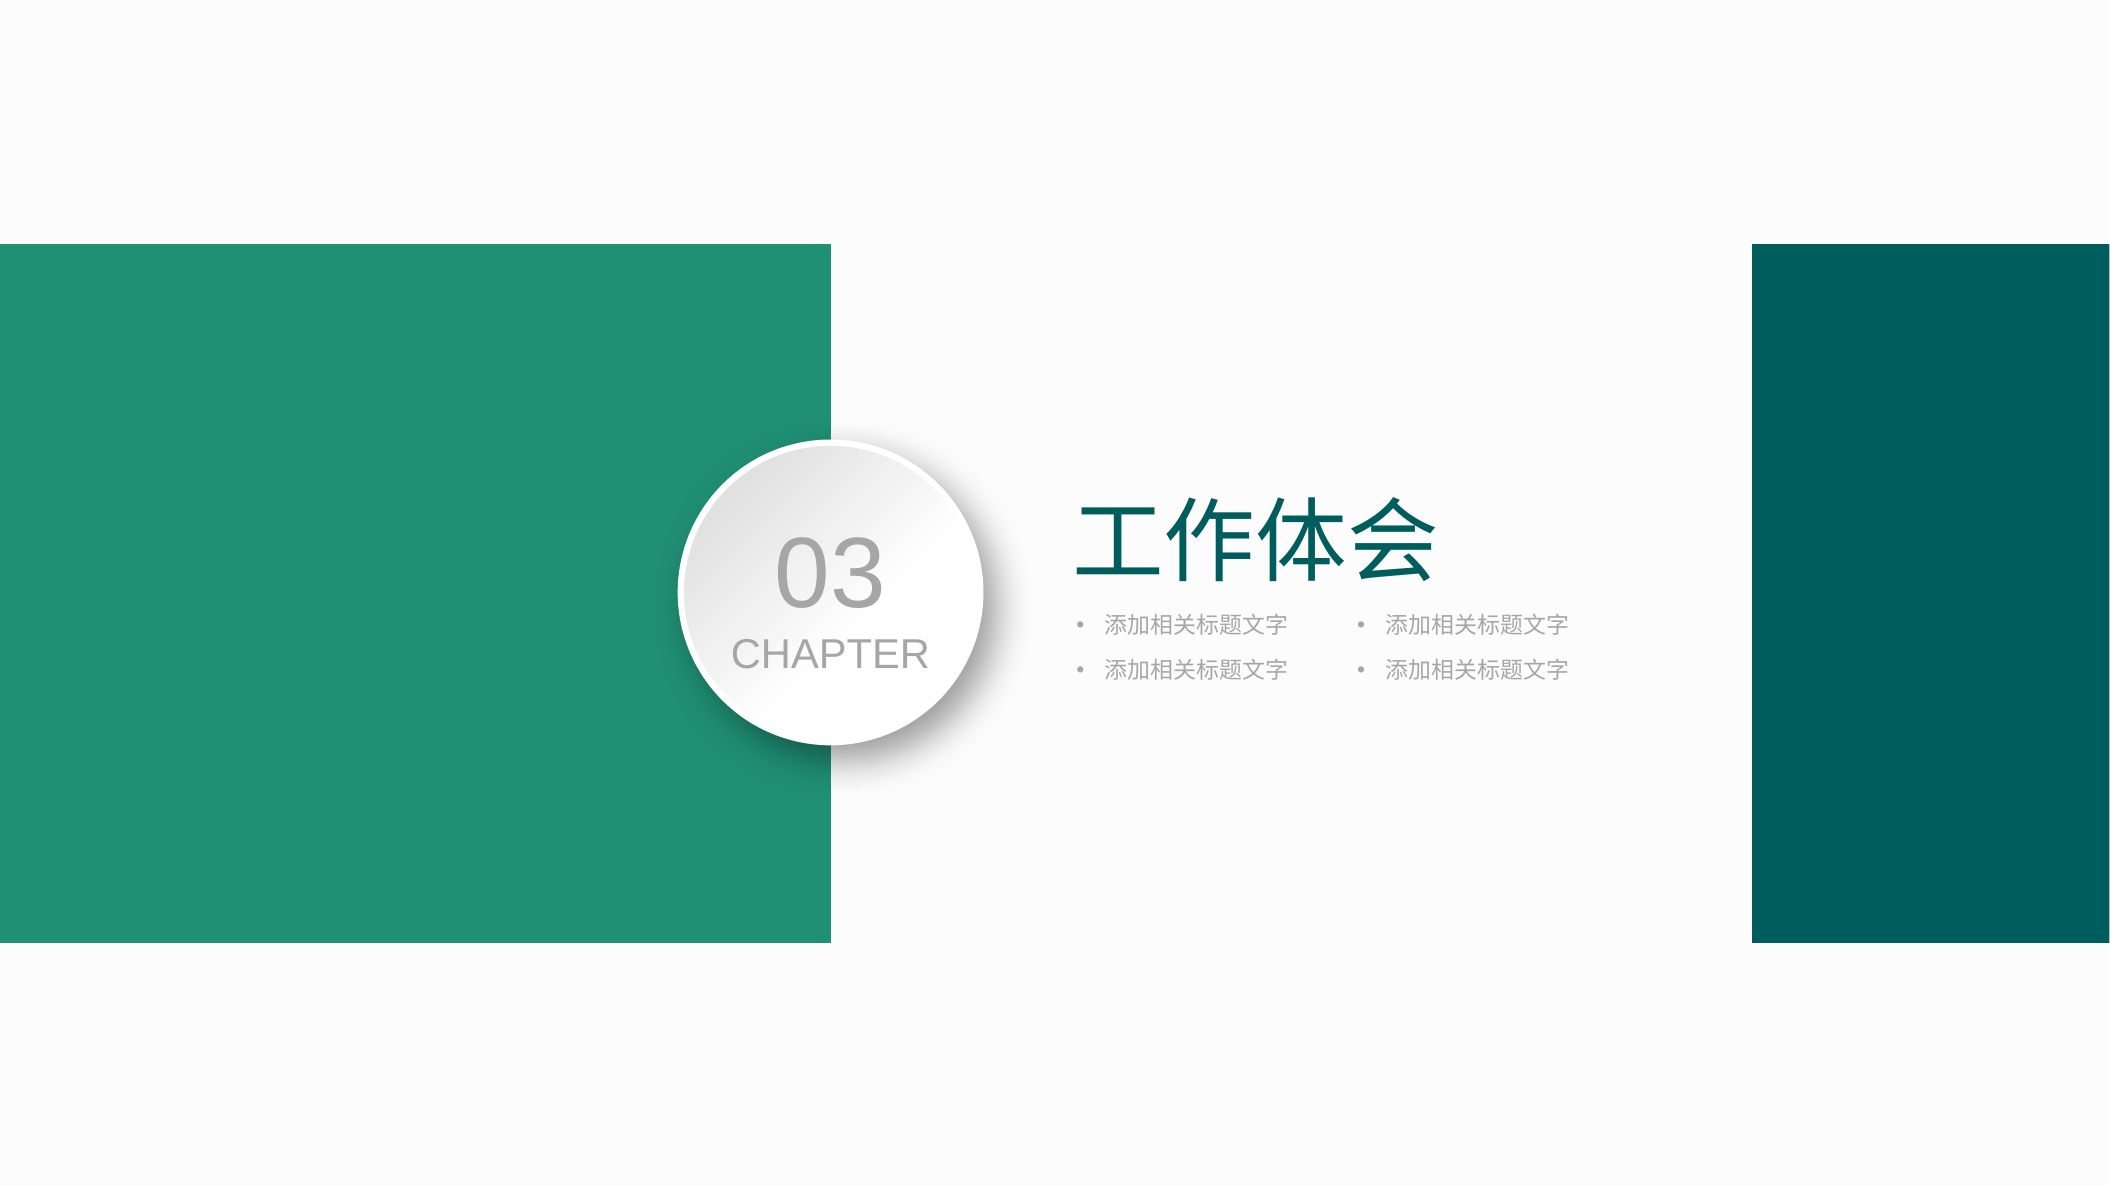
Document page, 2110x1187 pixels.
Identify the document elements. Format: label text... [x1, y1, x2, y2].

text_box 添加相关标题文字 [1061, 603, 1304, 646]
text_box 工作体会 [1072, 482, 1595, 593]
text_box 添加相关标题文字 [1061, 648, 1304, 691]
text_box [1751, 243, 2110, 943]
text_box [0, 243, 832, 943]
text_box 03 CHAPTER [706, 507, 955, 678]
text_box 添加相关标题文字 [1342, 603, 1585, 646]
text_box 添加相关标题文字 [1342, 648, 1585, 691]
text_box [679, 441, 982, 744]
